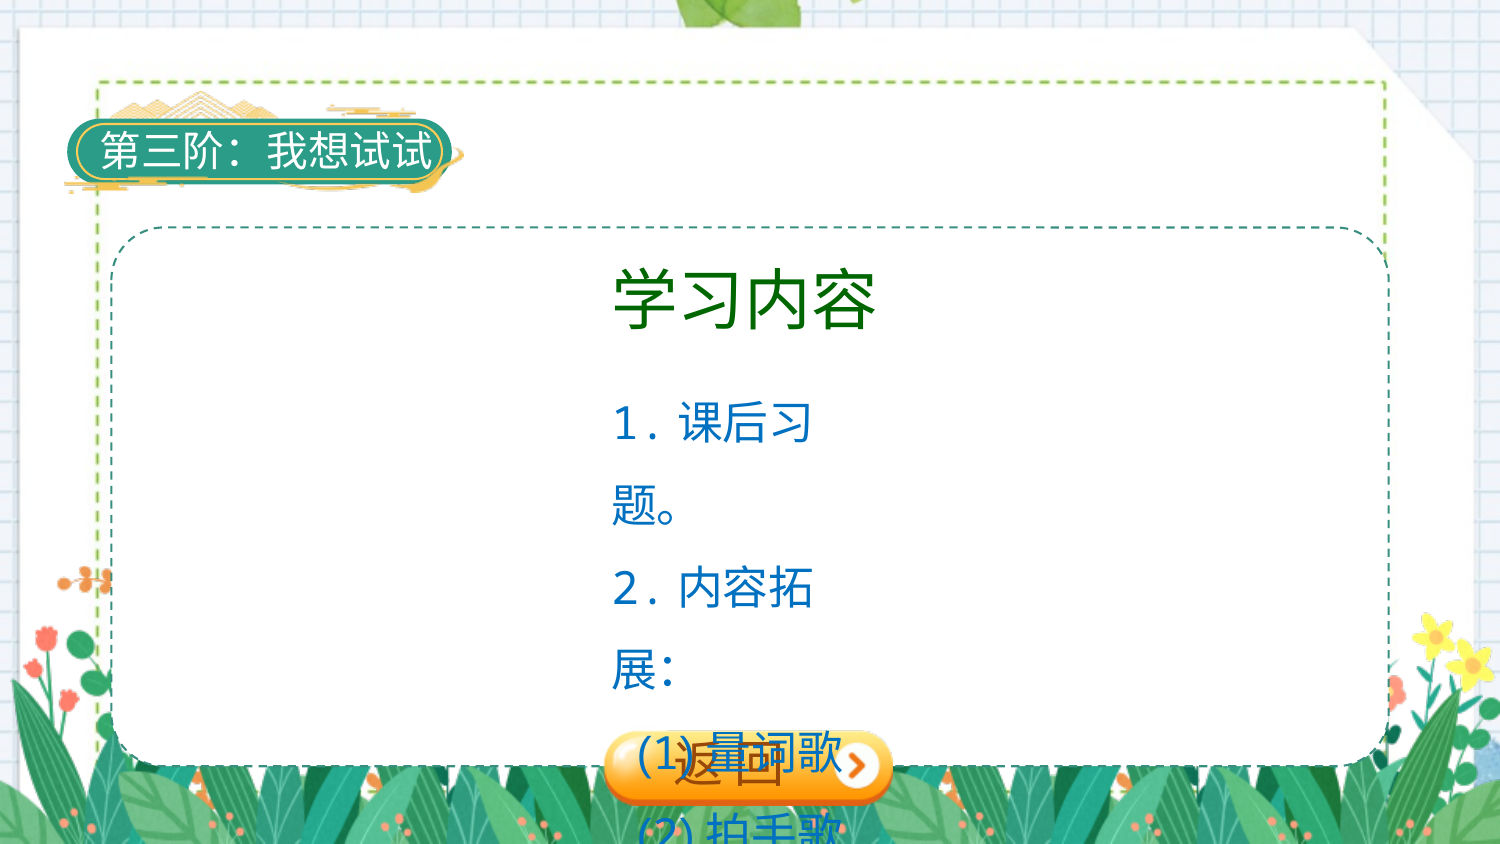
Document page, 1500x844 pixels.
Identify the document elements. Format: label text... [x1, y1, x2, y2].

picture [0, 0, 1500, 844]
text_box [597, 718, 893, 806]
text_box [64, 91, 464, 194]
text_box 1.课后习题。 2.内容拓展： (1)量词歌 (2)拍手歌 [596, 358, 904, 566]
text_box 学习内容 [596, 250, 904, 346]
text_box [110, 226, 1390, 566]
